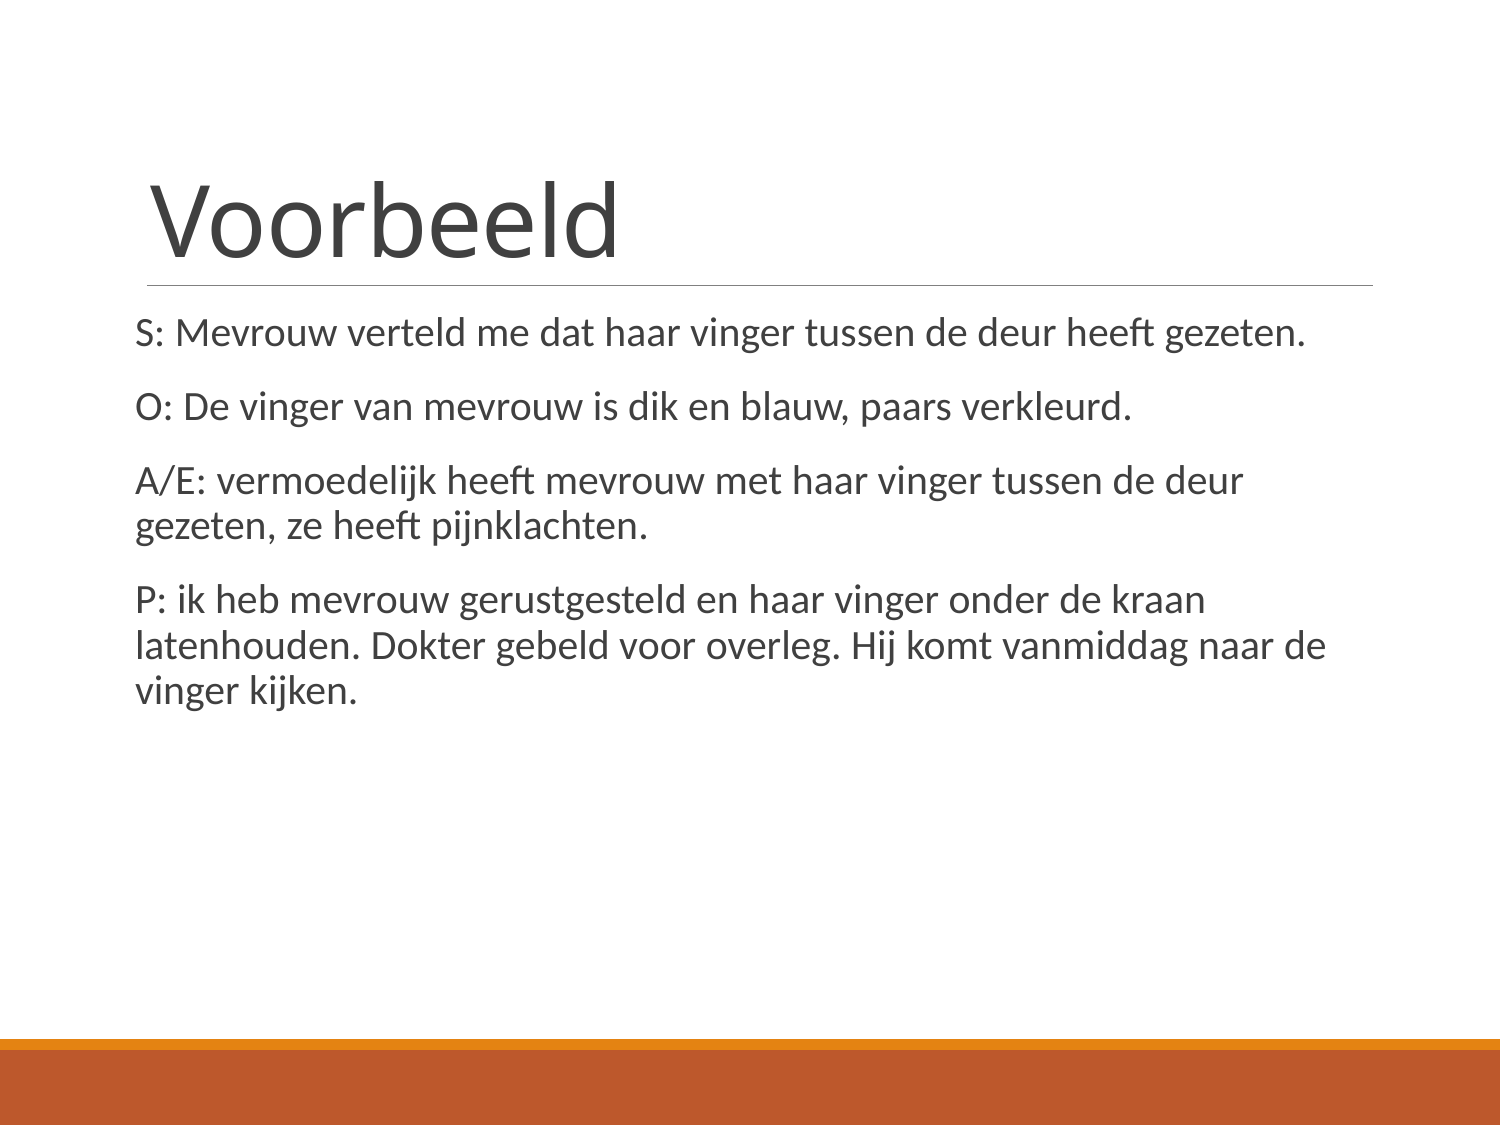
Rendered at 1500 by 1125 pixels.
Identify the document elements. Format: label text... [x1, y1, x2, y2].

title Voorbeeld [135, 47, 1373, 285]
list S: Mevrouw verteld me dat haar vinger tussen de deur heeft gezeten. O: De vinger van mevrouw is dik en blauw, paars verkleurd. A/E: vermoedelijk heeft mevrouw met haar vinger tussen de deur gezeten, ze heeft pijnklachten. P: ik heb mevrouw gerustgesteld en haar vinger onder de kraan latenhouden. Dokter gebeld voor overleg. Hij komt vanmiddag naar de vinger kijken. [135, 302, 1373, 963]
